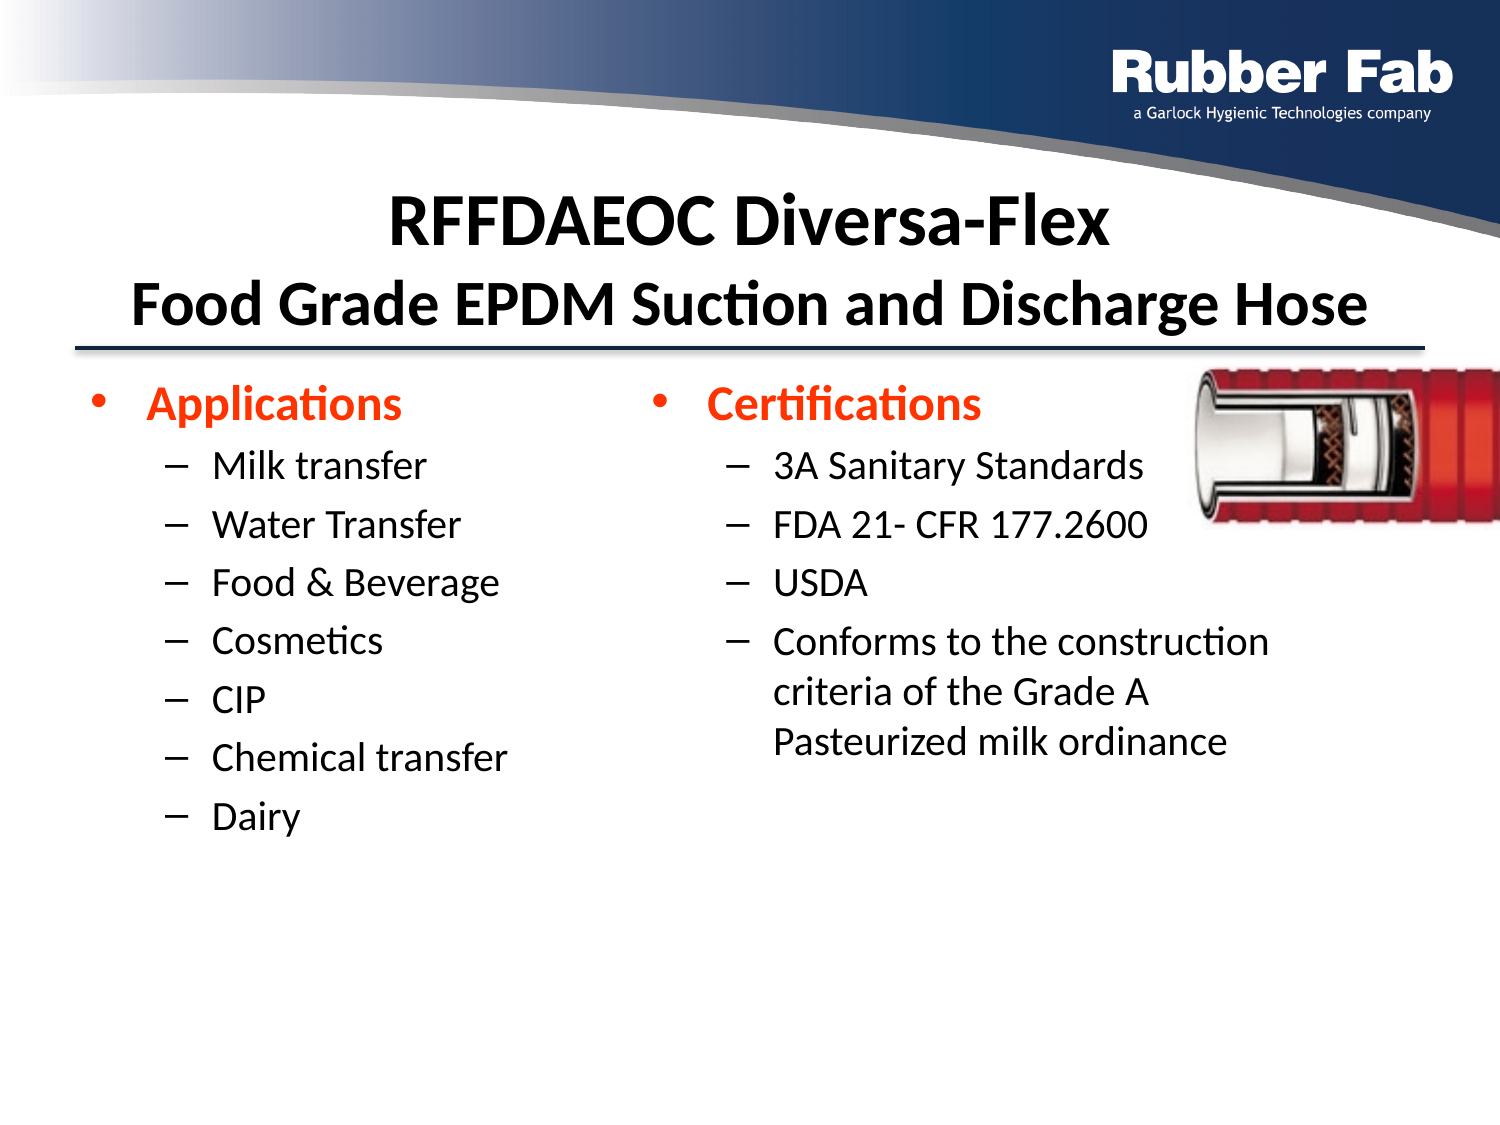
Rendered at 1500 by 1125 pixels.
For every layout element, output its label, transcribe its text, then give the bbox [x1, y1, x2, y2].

picture [1178, 365, 1500, 533]
list Applications Milk transfer Water Transfer Food & Beverage Cosmetics CIP Chemical transfer Dairy [75, 362, 566, 1005]
picture [0, 0, 1500, 240]
title RFFDAEOC Diversa-Flex Food Grade EPDM Suction and Discharge Hose [75, 160, 1425, 349]
text_box Certifications 3A Sanitary Standards FDA 21- CFR 177.2600 USDA Conforms to the construction criteria of the Grade A Pasteurized milk ordinance [636, 362, 1296, 1005]
